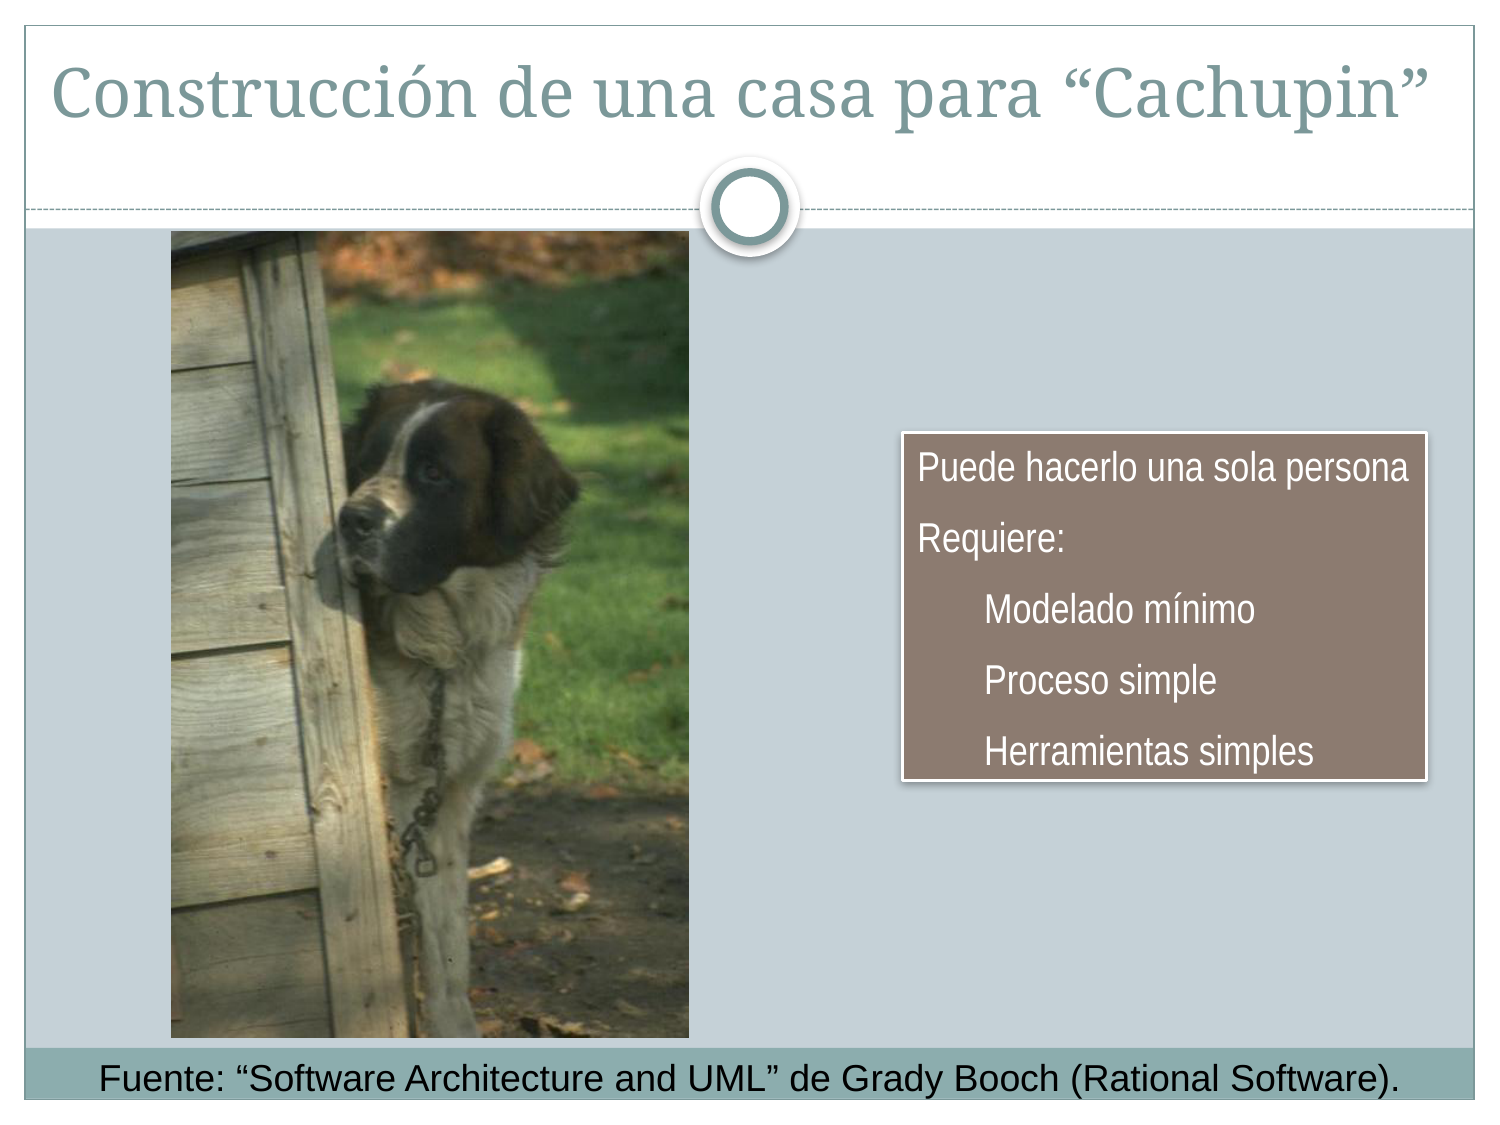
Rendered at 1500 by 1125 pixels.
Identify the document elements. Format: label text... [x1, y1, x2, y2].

text_box Puede hacerlo una sola persona Requiere: Modelado mínimo Proceso simple Herramientas simples [901, 431, 1428, 782]
text_box Fuente: “Software Architecture and UML” de Grady Booch (Rational Software). [83, 1046, 1417, 1107]
picture [170, 231, 689, 1038]
title Construcción de una casa para “Cachupin” [31, 39, 1470, 221]
